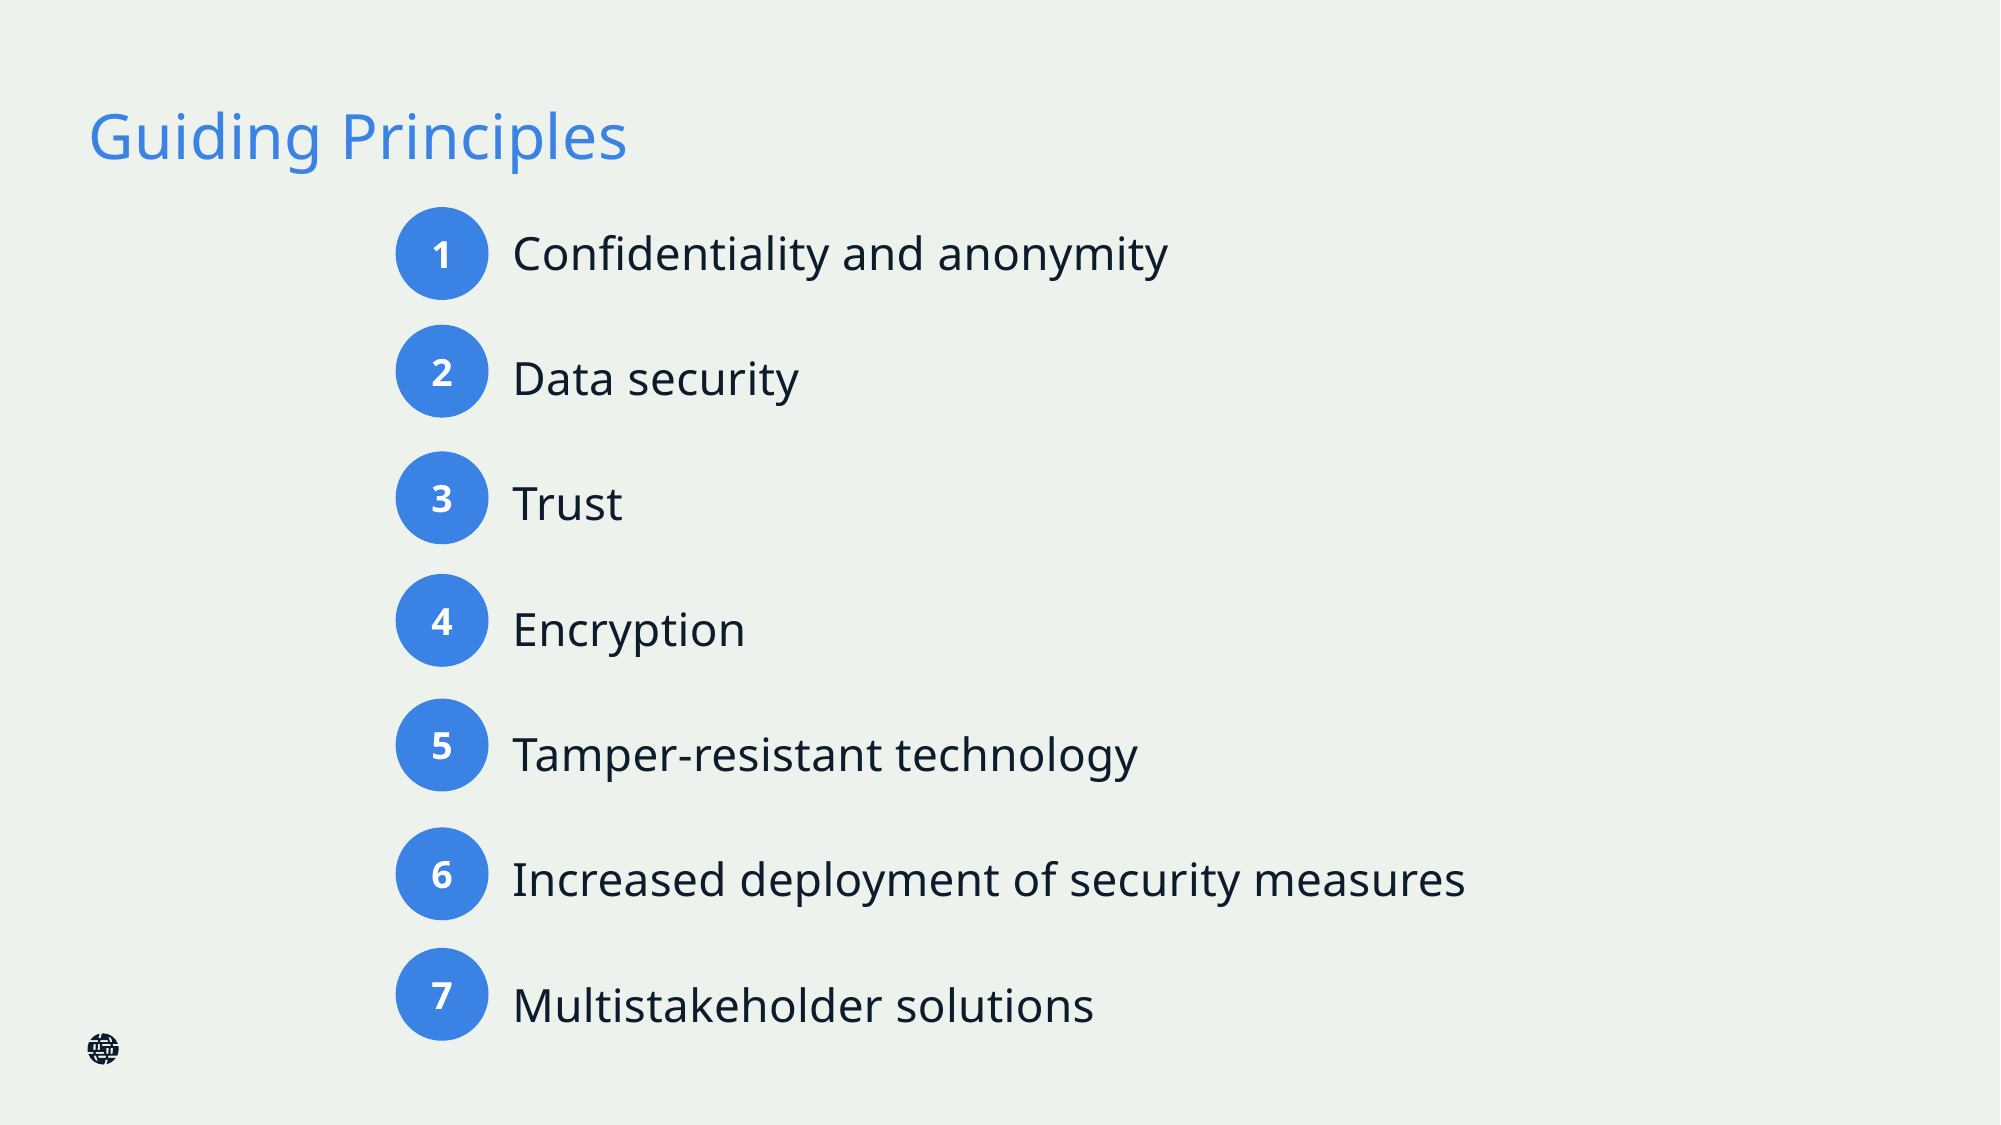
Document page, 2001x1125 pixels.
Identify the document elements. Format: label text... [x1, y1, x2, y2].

text_box 2 [395, 324, 489, 418]
text_box 1 [395, 207, 489, 300]
text_box 7 [395, 947, 489, 1041]
list Confidentiality and anonymity Data security Trust Encryption Tamper-resistant technology Increased deployment of security measures Multistakeholder solutions [512, 216, 1914, 1083]
text_box 6 [395, 827, 489, 921]
text_box 5 [395, 698, 489, 792]
text_box 3 [395, 451, 489, 545]
text_box 4 [395, 573, 489, 667]
title Guiding Principles [88, 93, 1914, 182]
